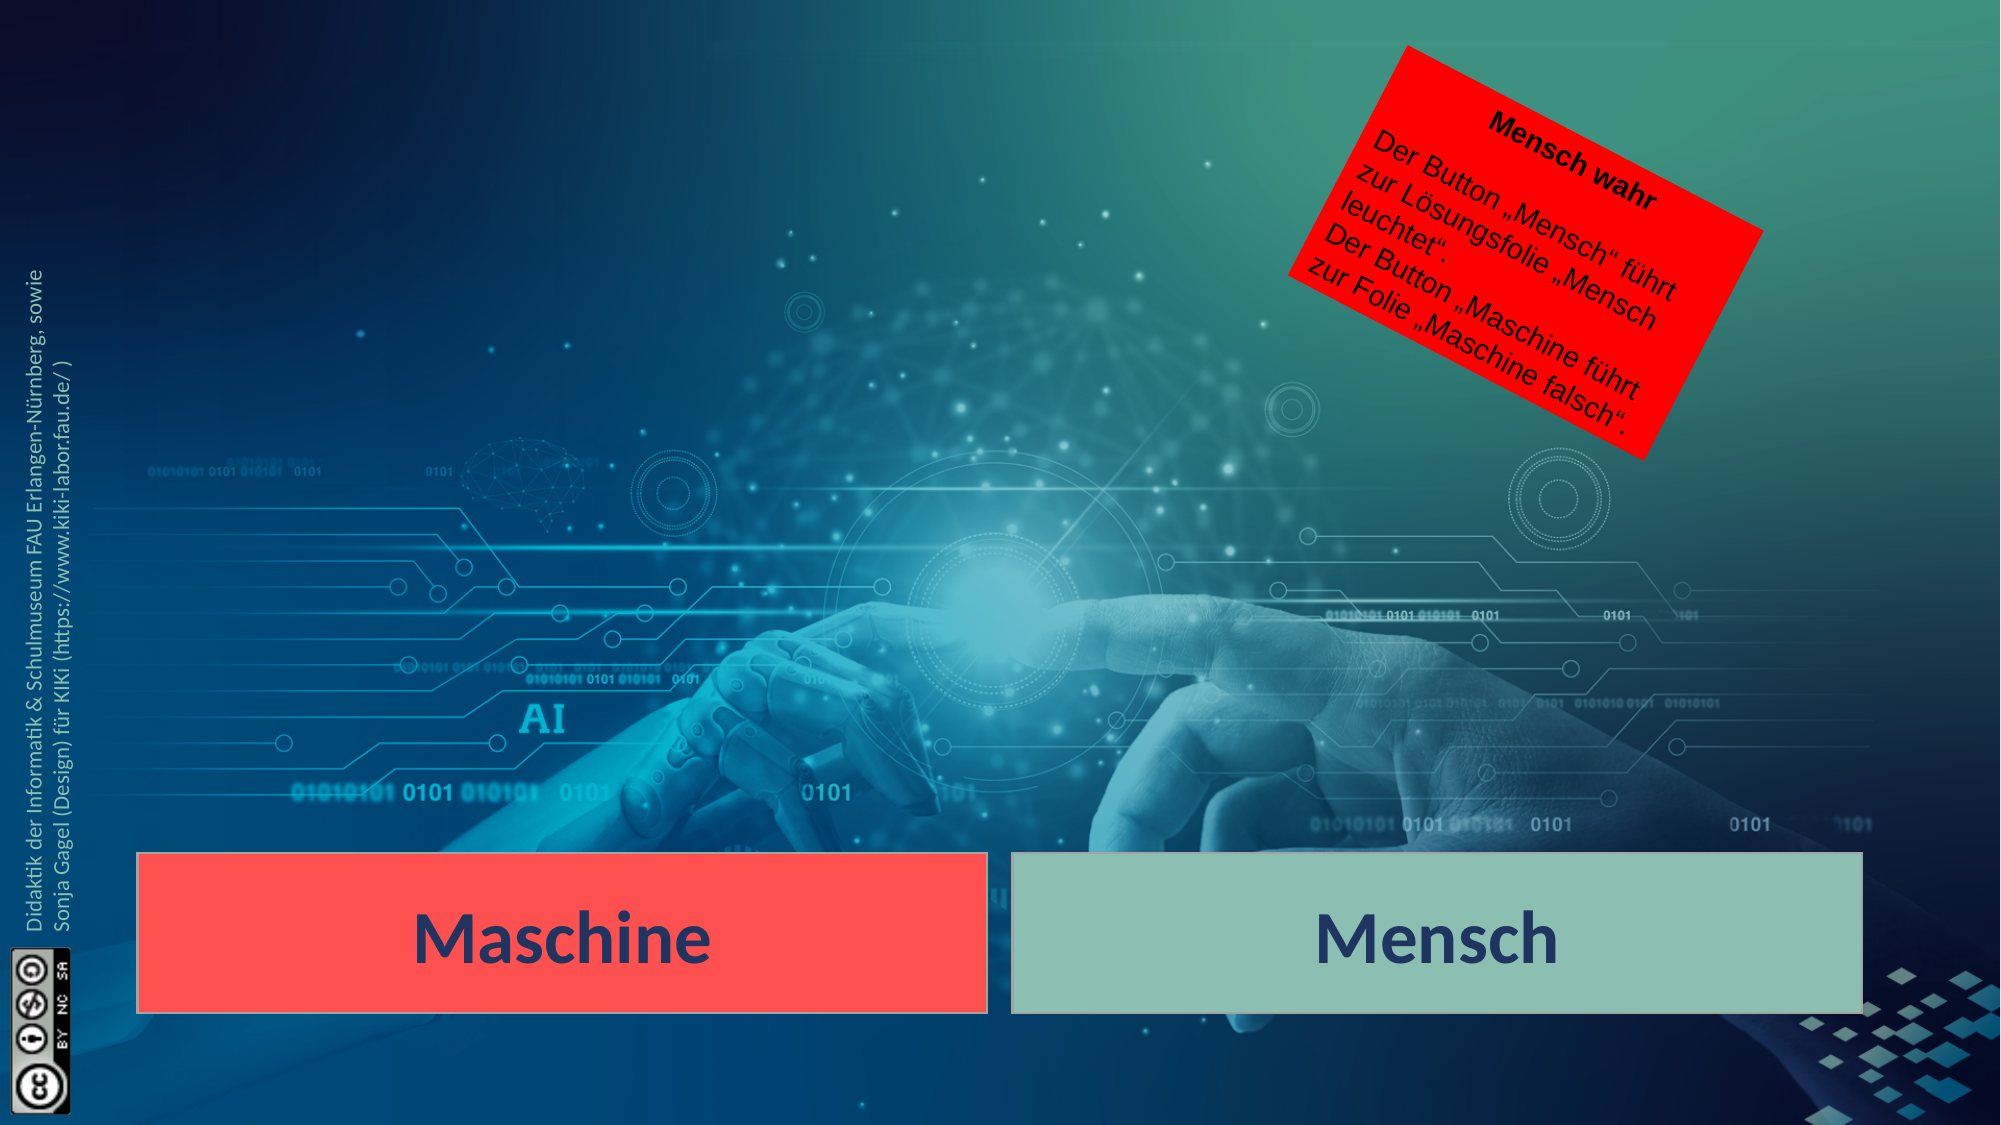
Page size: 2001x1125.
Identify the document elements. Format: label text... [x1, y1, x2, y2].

text_box Mensch wahr Der Button „Mensch“ führt zur Lösungsfolie „Mensch leuchtet“. Der Button „Maschine führt zur Folie „Maschine falsch“. [1287, 45, 1764, 461]
picture [0, 0, 2001, 1125]
text_box Maschine [136, 852, 988, 1014]
text_box Mensch [1011, 852, 1863, 1014]
